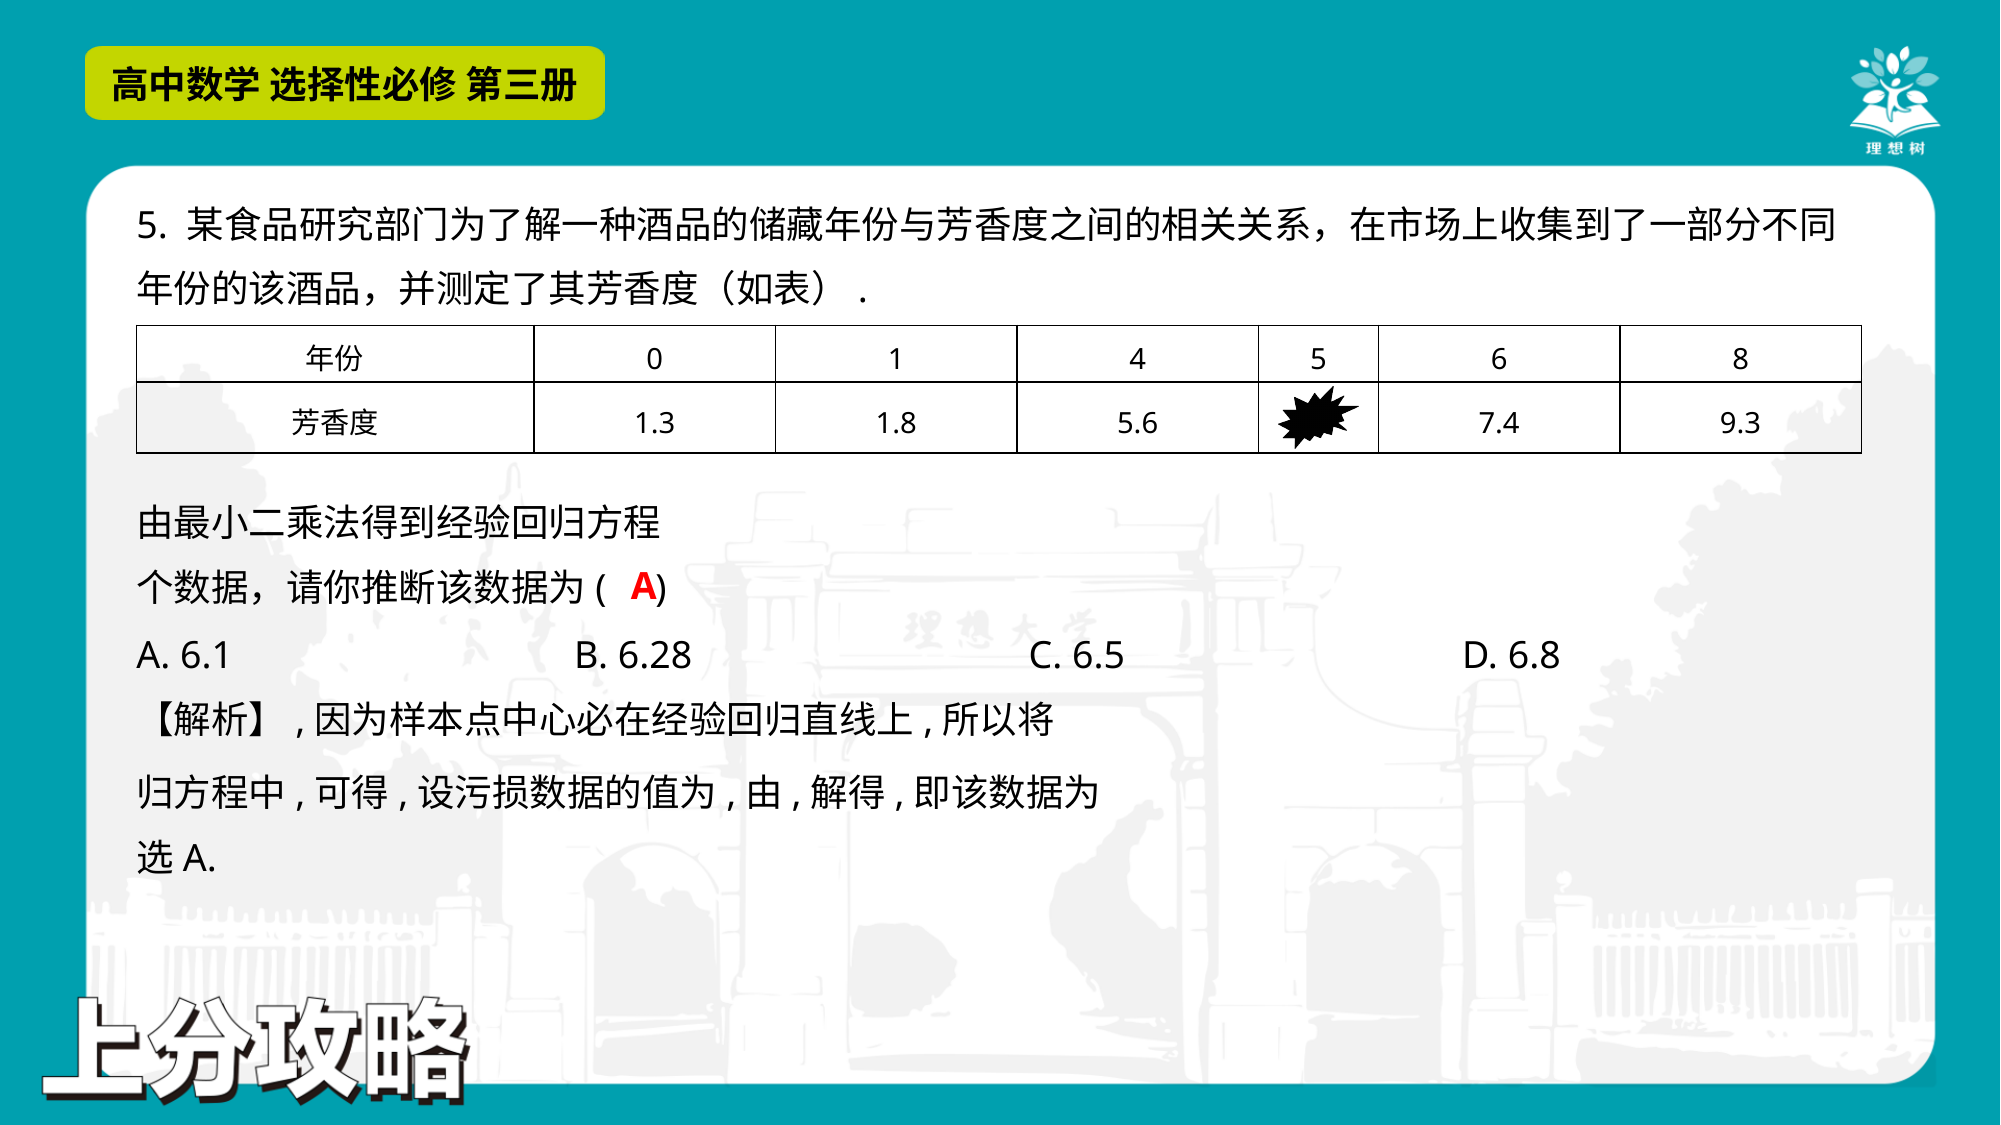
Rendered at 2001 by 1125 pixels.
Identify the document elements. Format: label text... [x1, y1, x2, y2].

text_box A [616, 542, 671, 601]
picture [0, 0, 2000, 1125]
text_box A. 6.1 B. 6.28 C. 6.5 D. 6.8 [136, 609, 1865, 669]
text_box 5. 某食品研究部门为了解一种酒品的储藏年份与芳香度之间的相关关系，在市场上收集到了一部分不同 年份的该酒品，并测定了其芳香度（如表）. [136, 177, 1865, 304]
